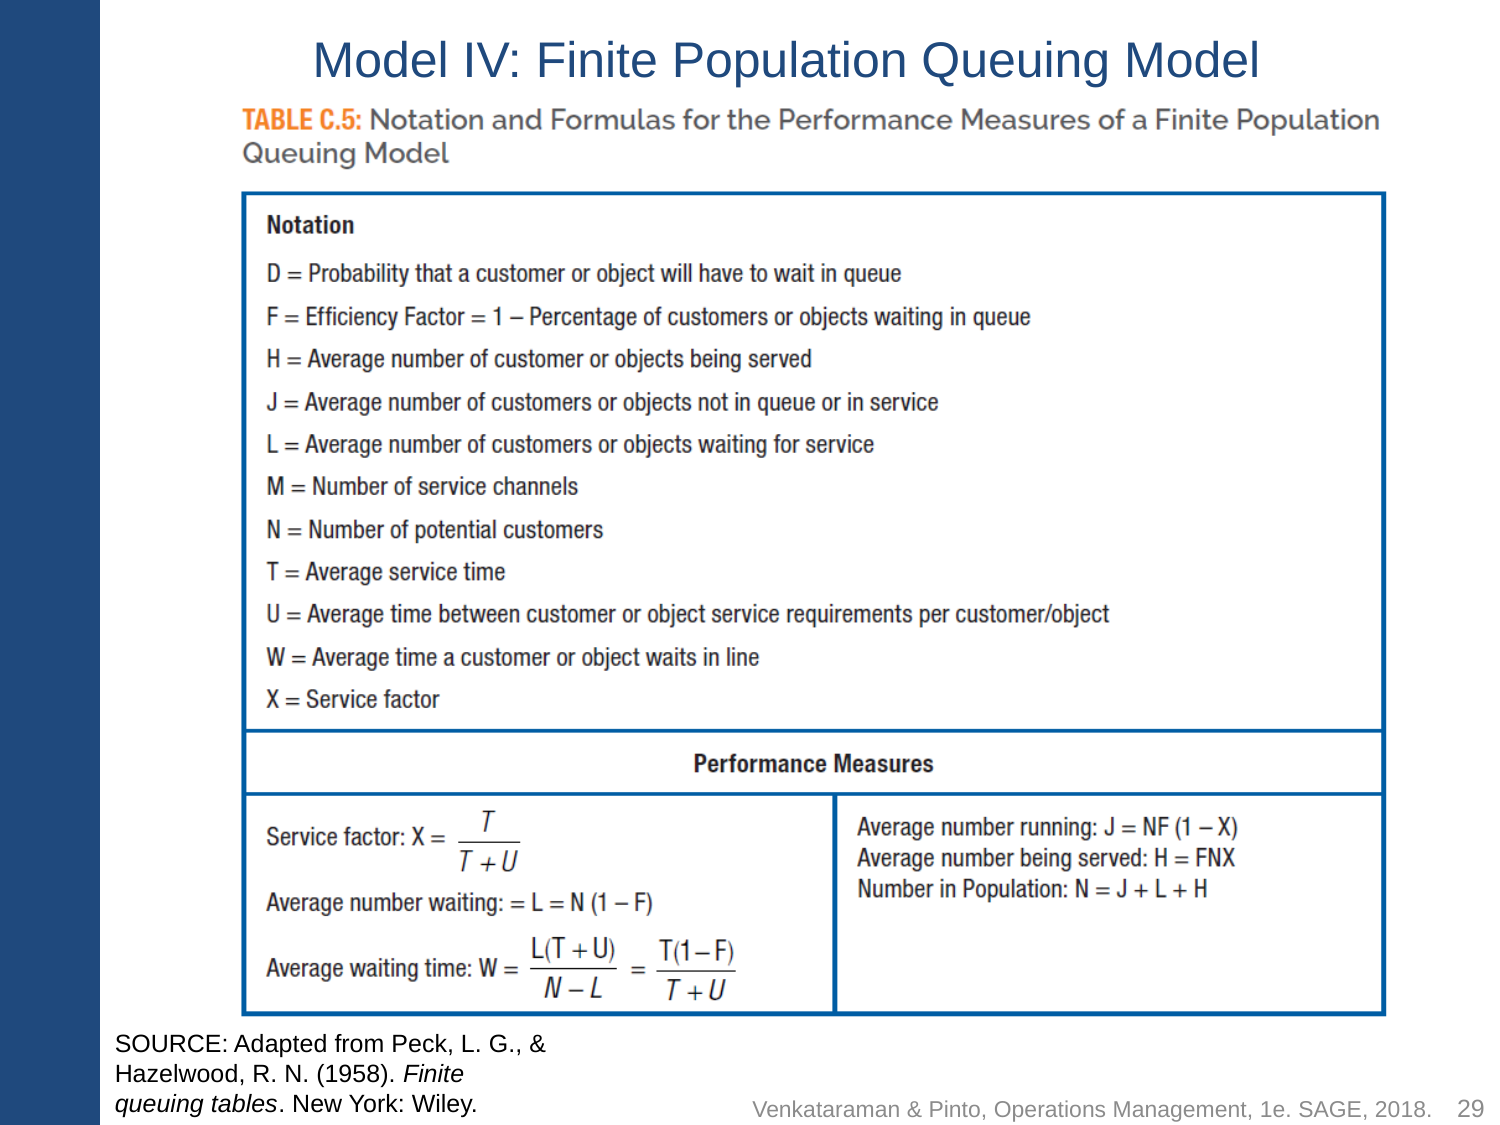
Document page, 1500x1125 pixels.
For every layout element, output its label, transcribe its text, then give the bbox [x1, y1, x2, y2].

picture [218, 94, 1416, 1030]
footer Venkataraman & Pinto, Operations Management, 1e. SAGE, 2018. [737, 1087, 1500, 1125]
title Model IV: Finite Population Queuing Model [162, 3, 1425, 113]
text_box SOURCE: Adapted from Peck, L. G., & Hazelwood, R. N. (1958). Finite queuing tables. New York: Wiley. [99, 1019, 575, 1125]
